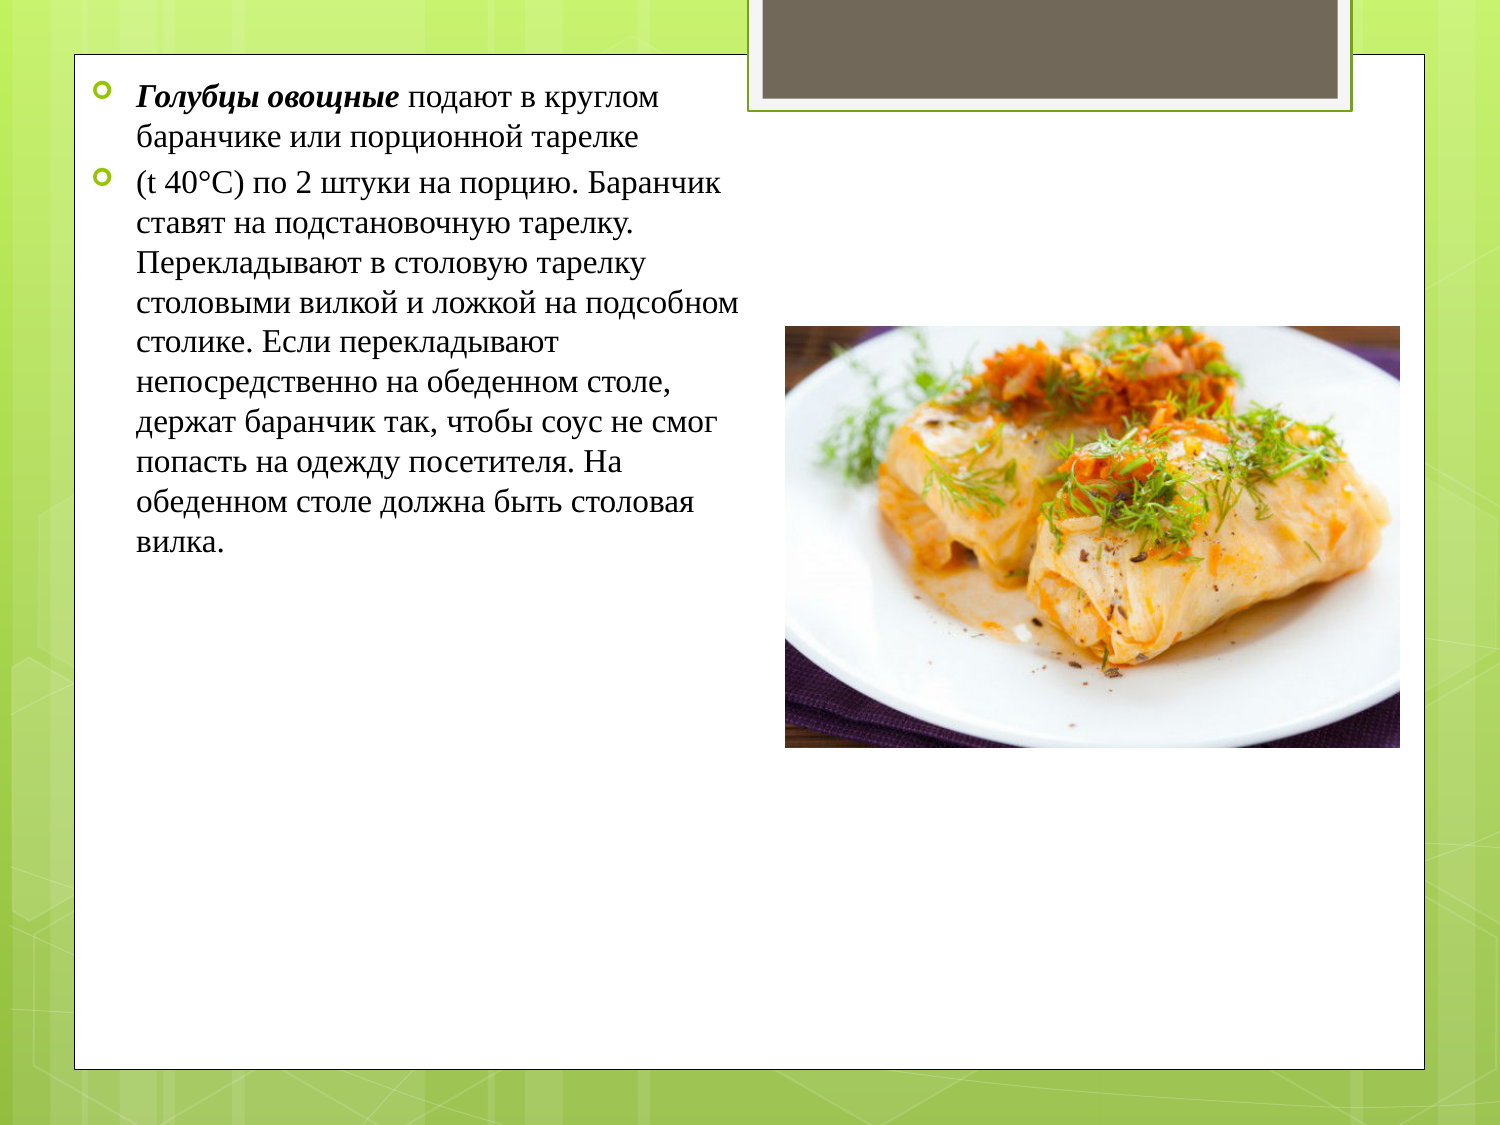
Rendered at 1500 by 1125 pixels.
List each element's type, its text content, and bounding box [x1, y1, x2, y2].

picture [785, 325, 1400, 749]
list Голубцы овощные подают в круглом баранчике или порционной тарелке (t 40°С) по 2 штуки на порцию. Баранчик ставят на подстановочную тарелку. Перекладывают в столовую тарелку столовыми вилкой и ложкой на подсобном сто­лике. Если перекладывают непосредственно на обеденном столе, держат баранчик так, чтобы соус не смог попасть на одежду посетителя. На обеденном столе должна быть столовая вилка. [64, 66, 774, 957]
